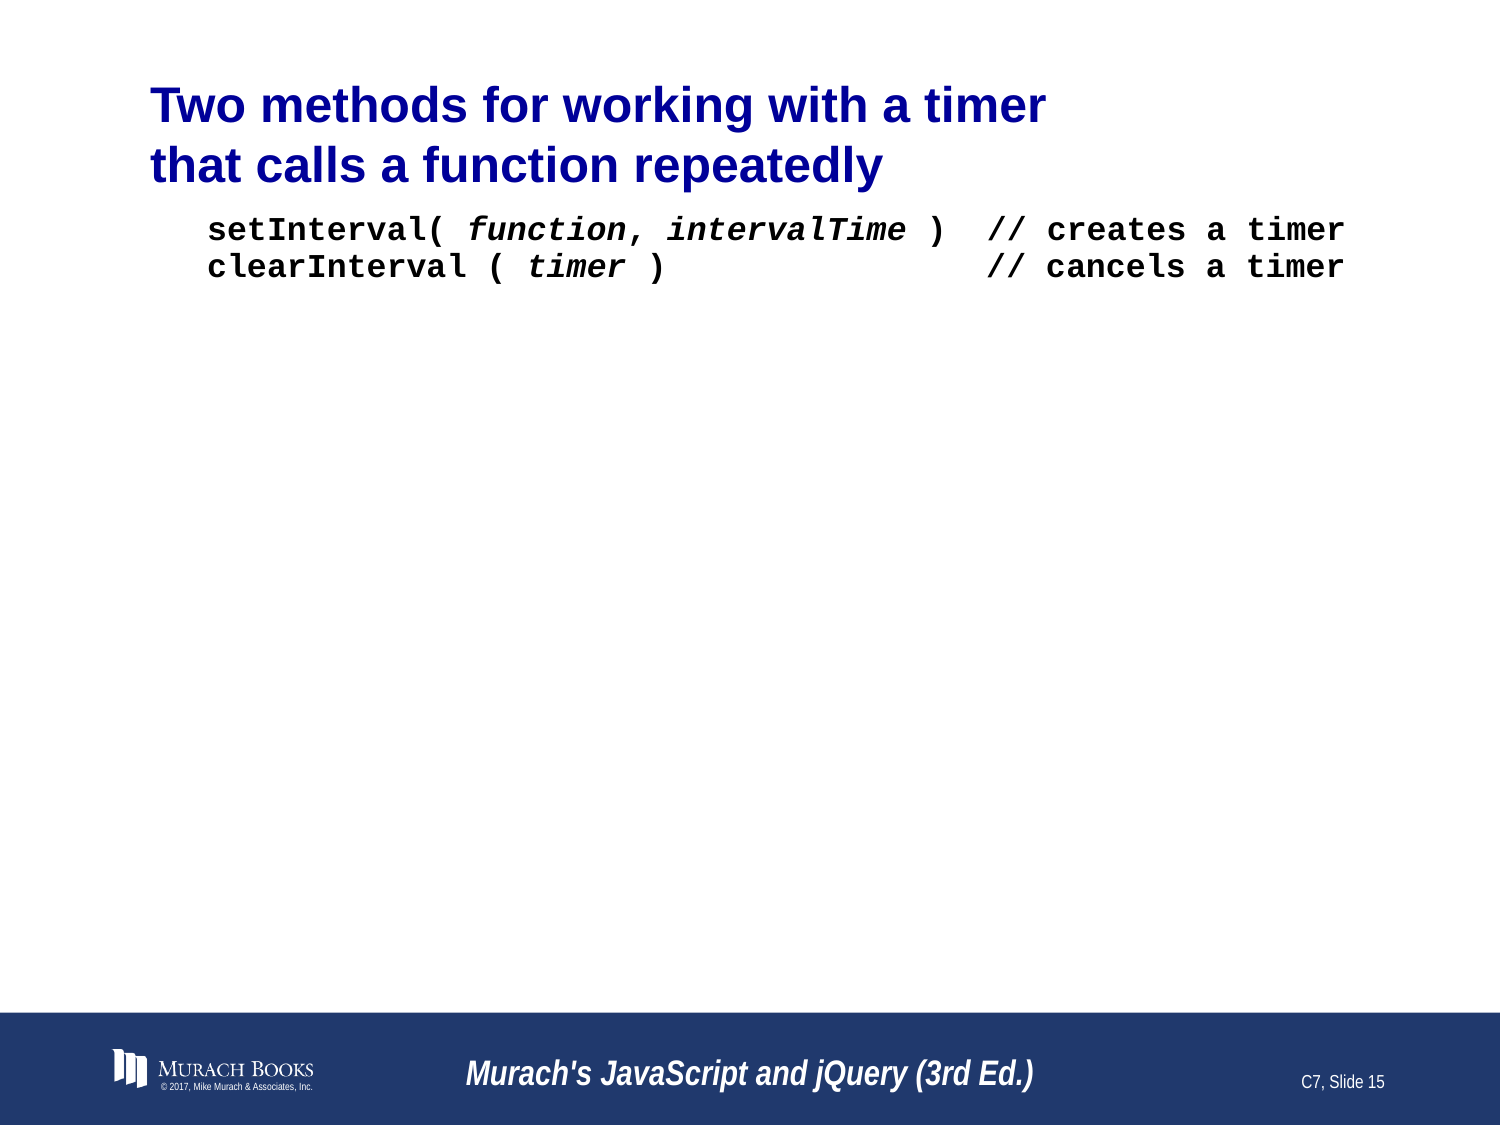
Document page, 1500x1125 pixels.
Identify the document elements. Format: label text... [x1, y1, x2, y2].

slide_number Murach's JavaScript and jQuery (3rd Ed.) [463, 1025, 1050, 1100]
title Two methods for working with a timer that calls a function repeatedly [150, 102, 1350, 164]
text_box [149, 212, 1348, 290]
footer © 2017, Mike Murach & Associates, Inc. [12, 1025, 463, 1100]
slide_number C7, Slide 15 [1087, 1025, 1400, 1100]
